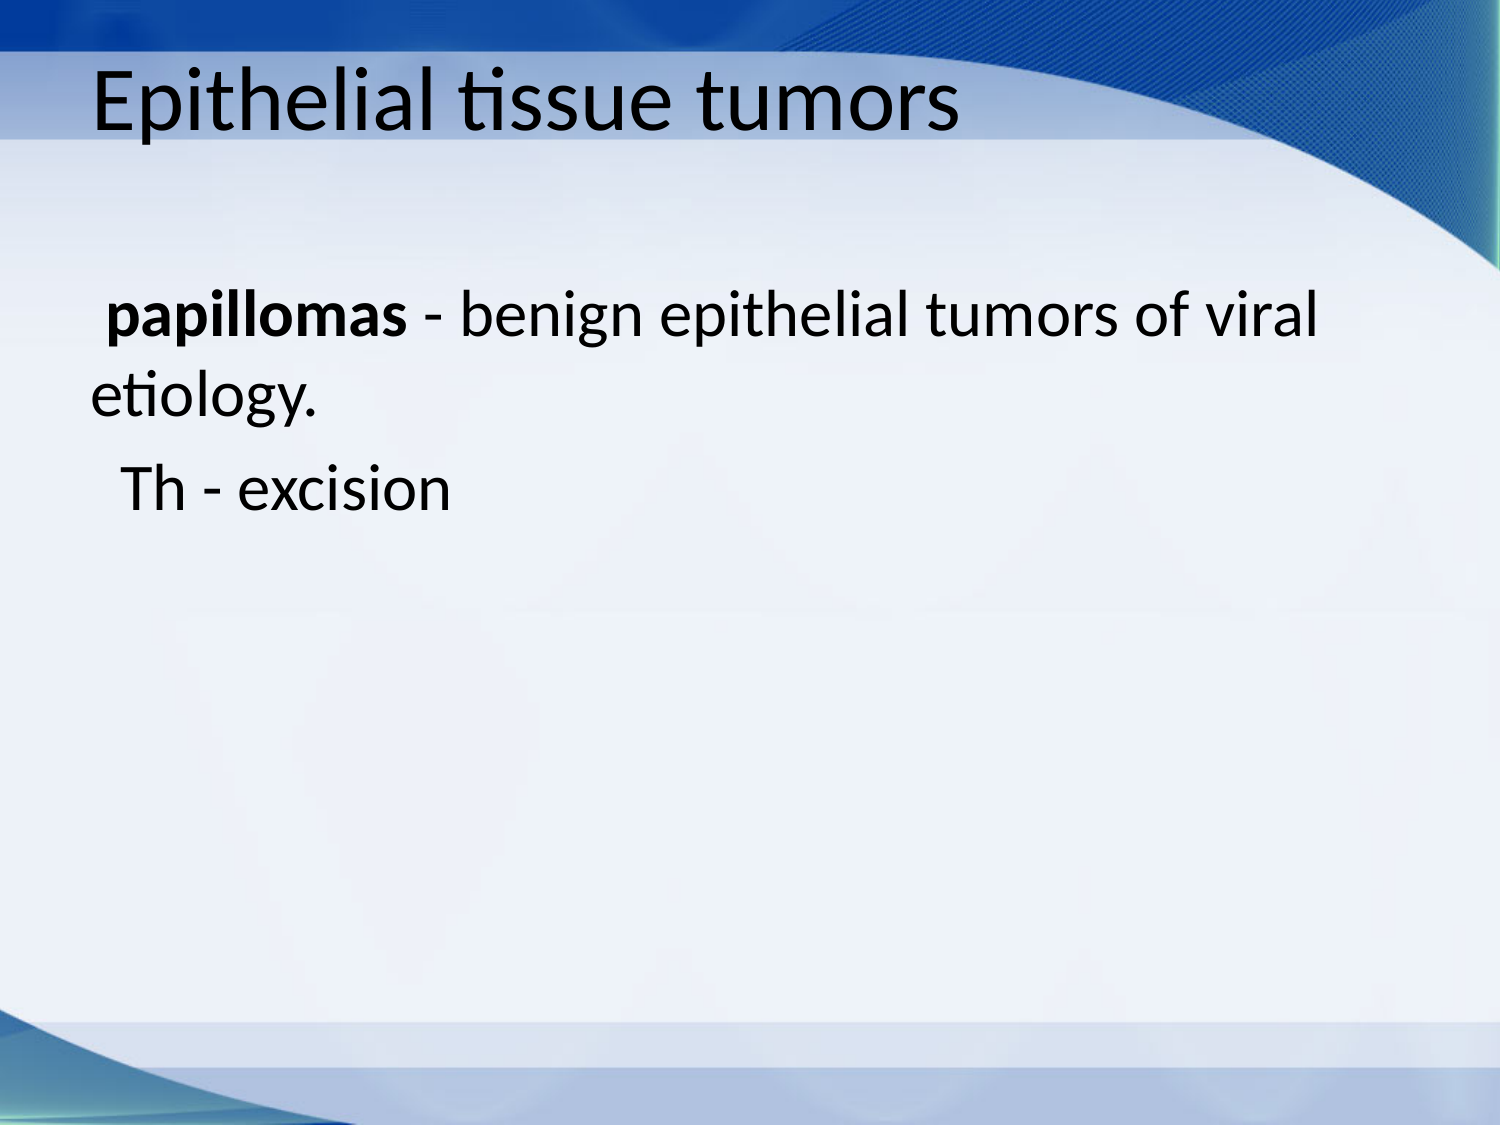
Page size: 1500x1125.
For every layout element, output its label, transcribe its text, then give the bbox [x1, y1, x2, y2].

picture [0, 0, 1500, 1125]
list papillomas - benign epithelial tumors of viral etiology. Th - excision [75, 262, 1425, 1005]
title Epithelial tissue tumors [76, 0, 1427, 188]
